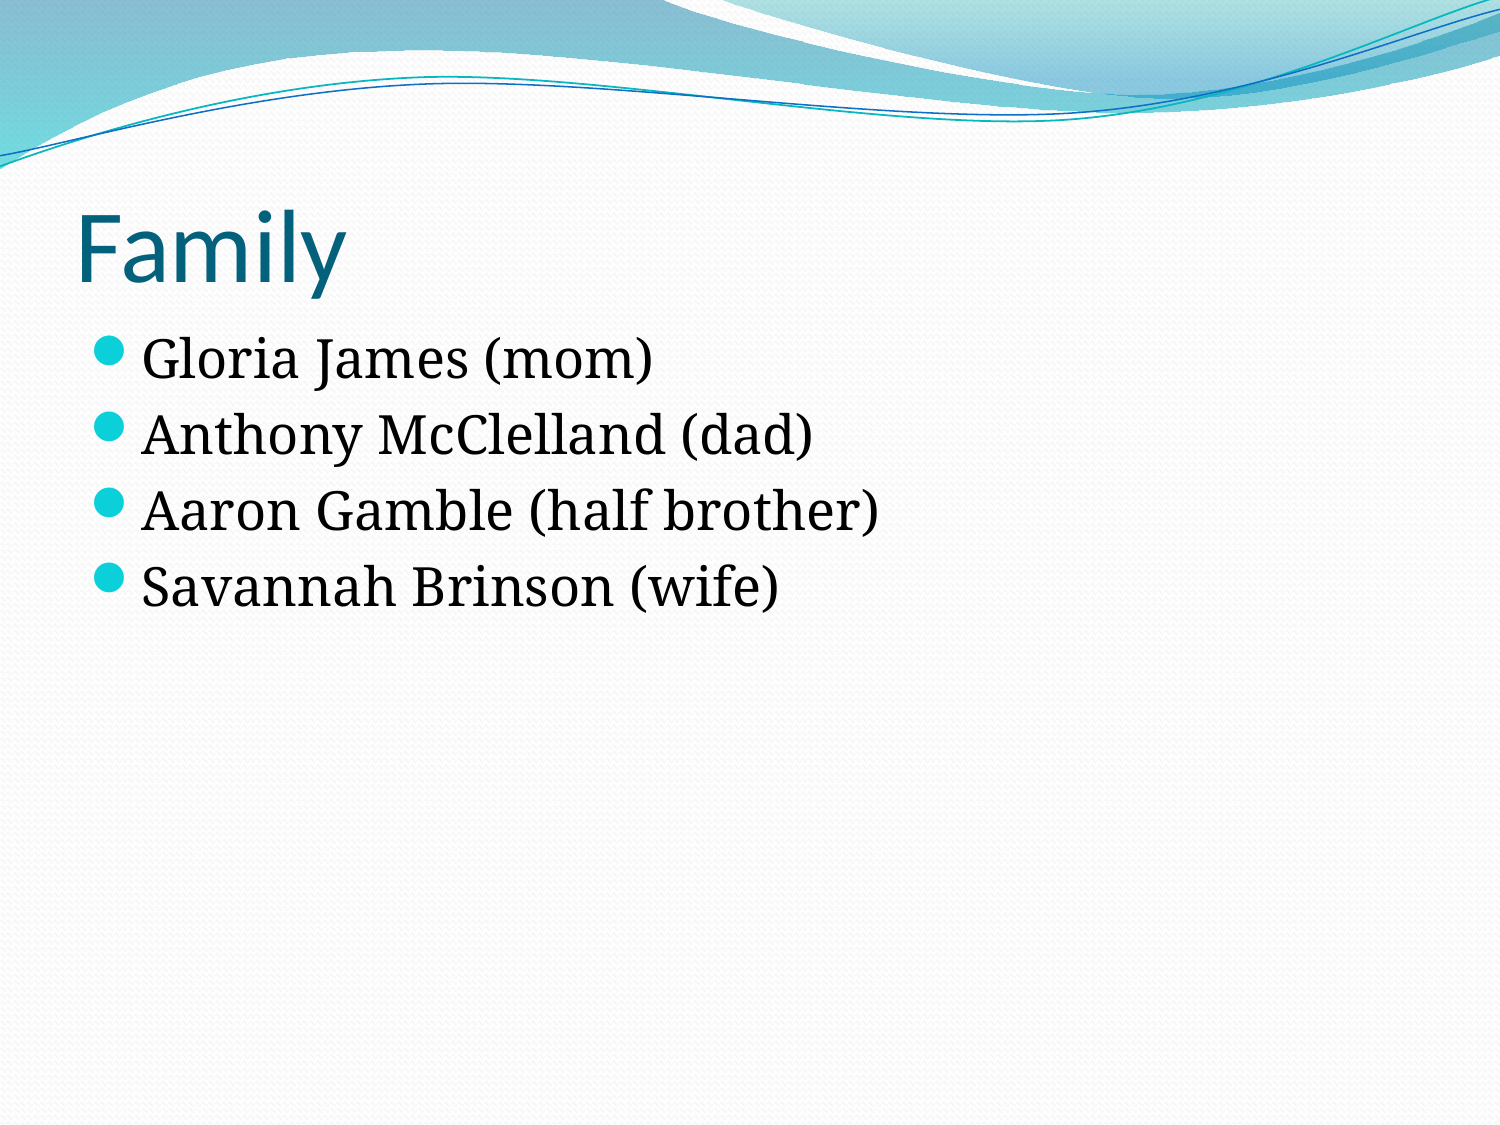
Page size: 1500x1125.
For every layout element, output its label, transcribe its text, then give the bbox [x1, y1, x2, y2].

list Gloria James (mom) Anthony McClelland (dad) Aaron Gamble (half brother) Savannah Brinson (wife) [75, 317, 1425, 1038]
title Family [75, 115, 1425, 303]
